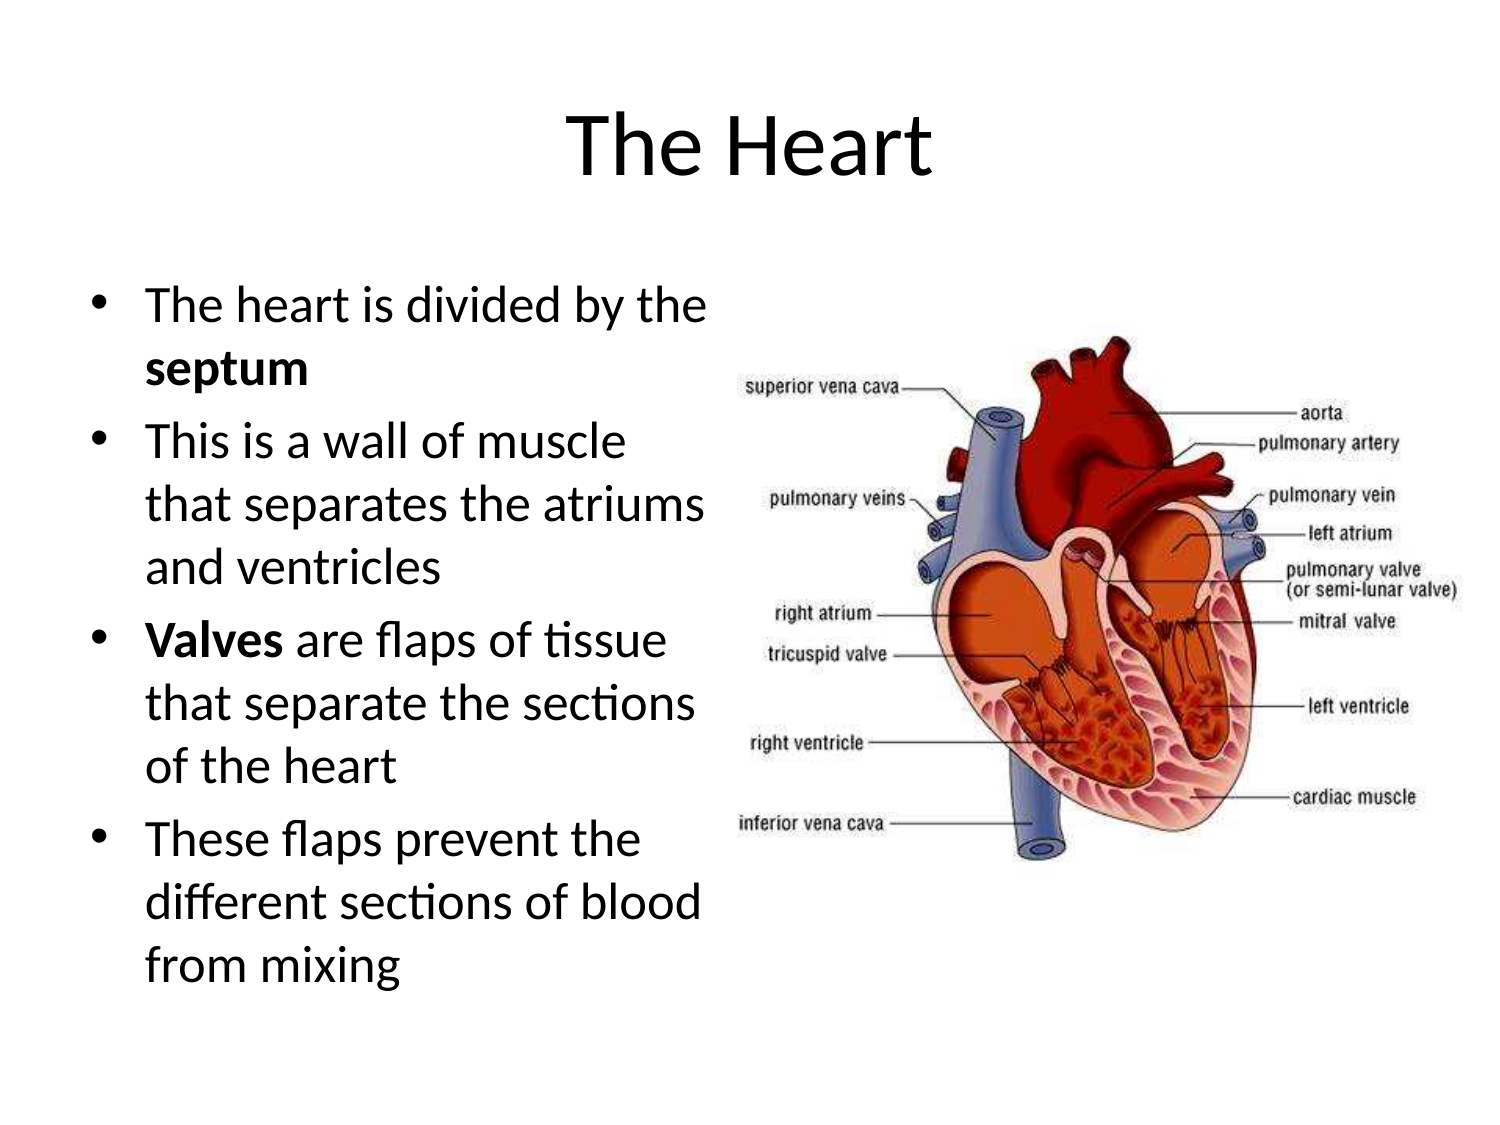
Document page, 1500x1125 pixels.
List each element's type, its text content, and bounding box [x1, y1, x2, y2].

title The Heart [75, 45, 1425, 233]
picture [737, 324, 1468, 912]
list The heart is divided by the septum This is a wall of muscle that separates the atriums and ventricles Valves are flaps of tissue that separate the sections of the heart These flaps prevent the different sections of blood from mixing [75, 262, 738, 1005]
